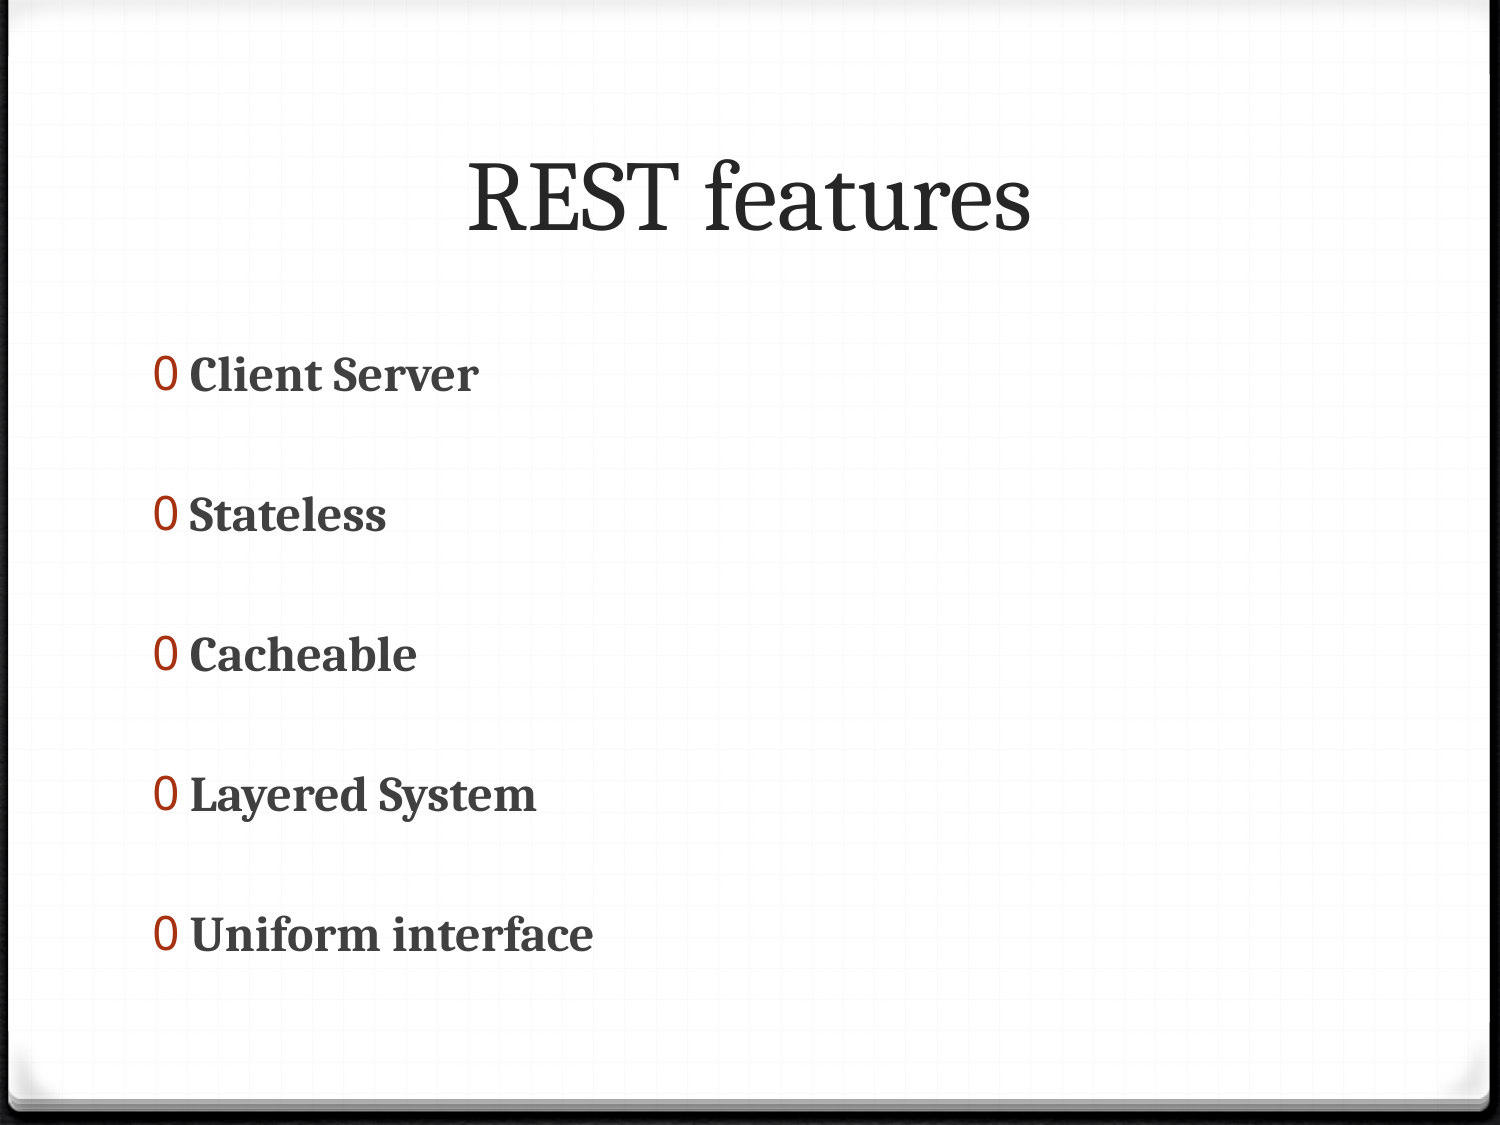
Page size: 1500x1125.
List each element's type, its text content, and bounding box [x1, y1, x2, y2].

list Client Server Stateless Cacheable Layered System Uniform interface [137, 334, 1363, 983]
picture [0, 0, 1500, 1125]
title REST features [90, 71, 1410, 309]
